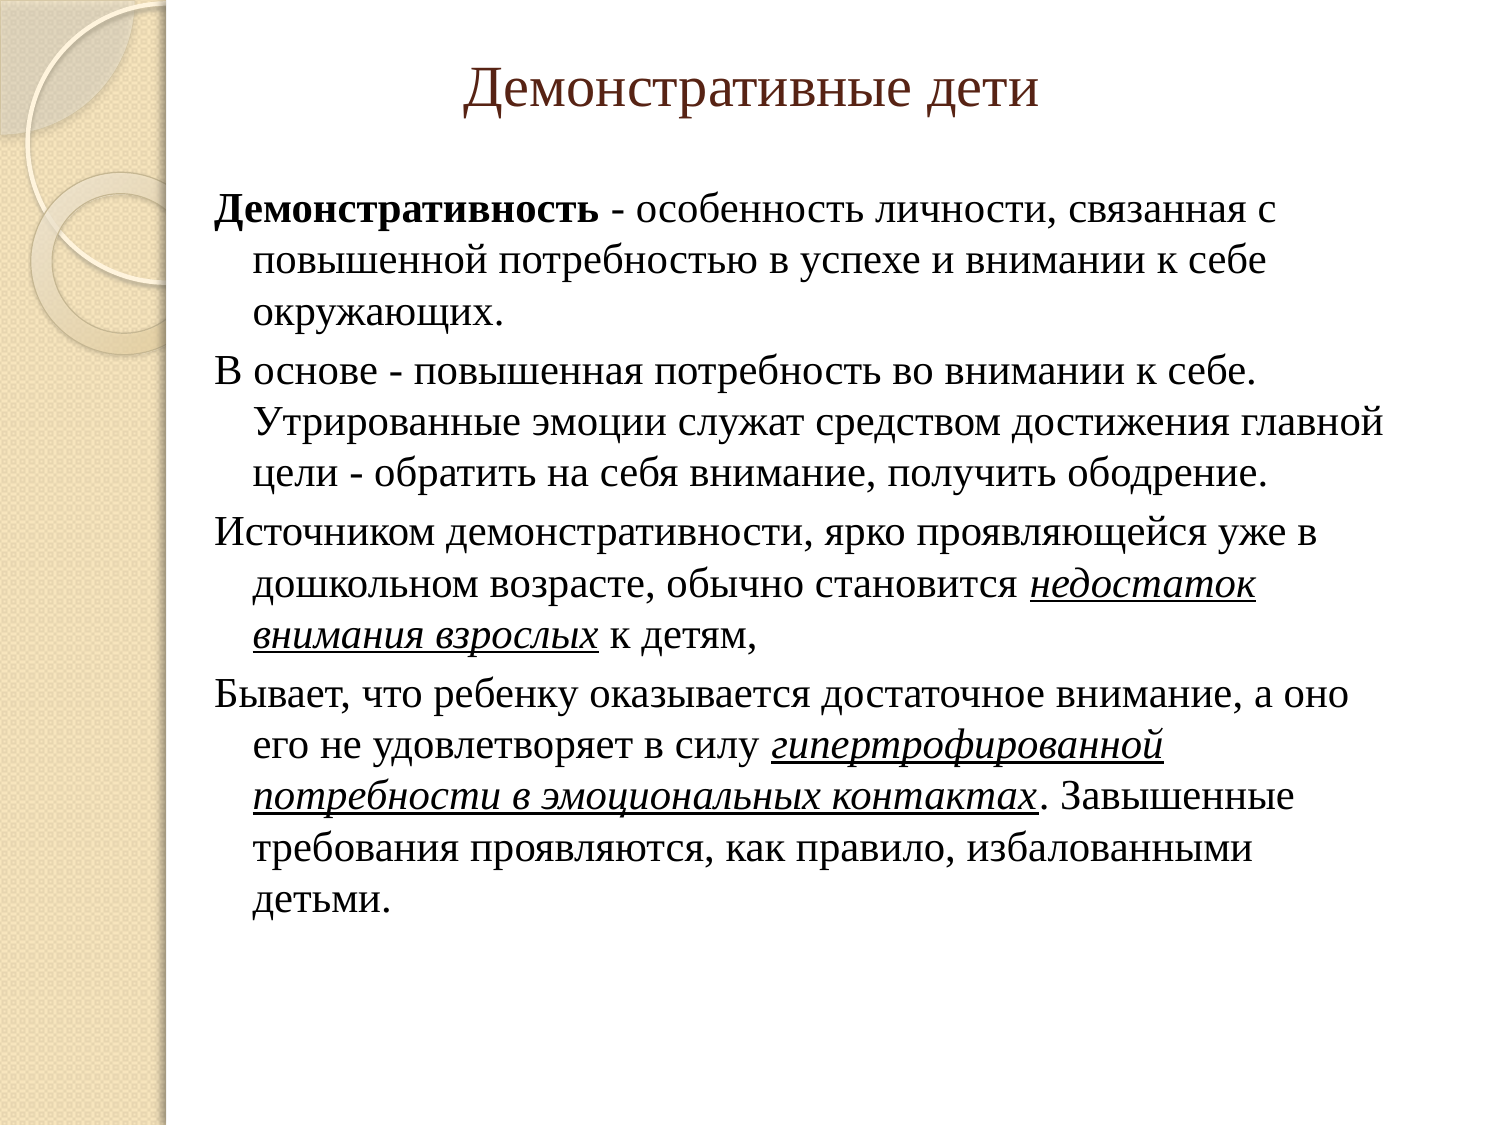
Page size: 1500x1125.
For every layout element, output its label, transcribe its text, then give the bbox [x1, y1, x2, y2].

title Демонстративные дети [76, 30, 1427, 135]
list Демонстративность - особенность личности, связанная с повышенной потребностью в успехе и внимании к себе окружающих. В основе - повышенная потребность во внимании к себе. Утрированные эмоции служат средством достижения главной цели - обратить на себя внимание, получить ободрение. Источником демонстративности, ярко проявляющейся уже в дошкольном возрасте, обычно становится недостаток внимания взрослых к детям, Бывает, что ребенку оказывается достаточное внимание, а оно его не удовлетворяет в силу гипертрофированной потребности в эмоциональных контактах. Завышенные требования проявляются, как правило, избалованными детьми. [183, 172, 1414, 965]
